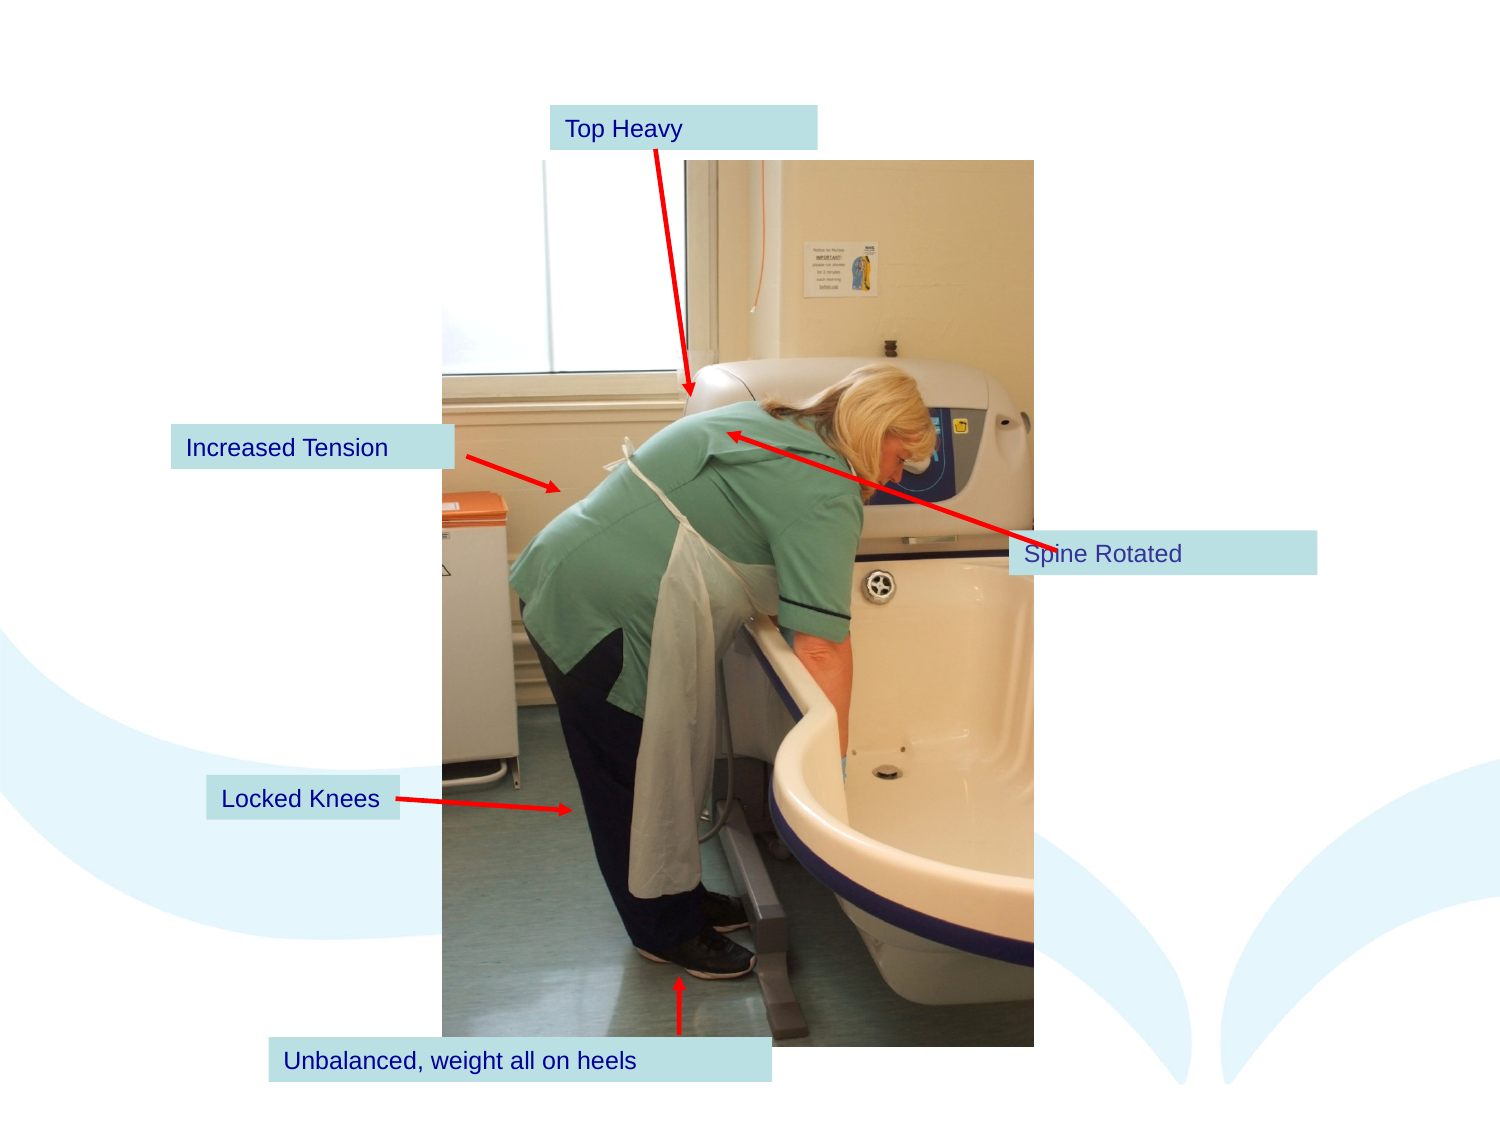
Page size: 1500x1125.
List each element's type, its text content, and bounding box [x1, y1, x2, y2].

text_box Unbalanced, weight all on heels [268, 1037, 773, 1082]
text_box Top Heavy [550, 105, 818, 150]
picture [0, 160, 1500, 1099]
text_box Locked Knees [206, 774, 400, 820]
text_box Increased Tension [171, 424, 437, 469]
text_box Spine Rotated [1038, 530, 1318, 576]
